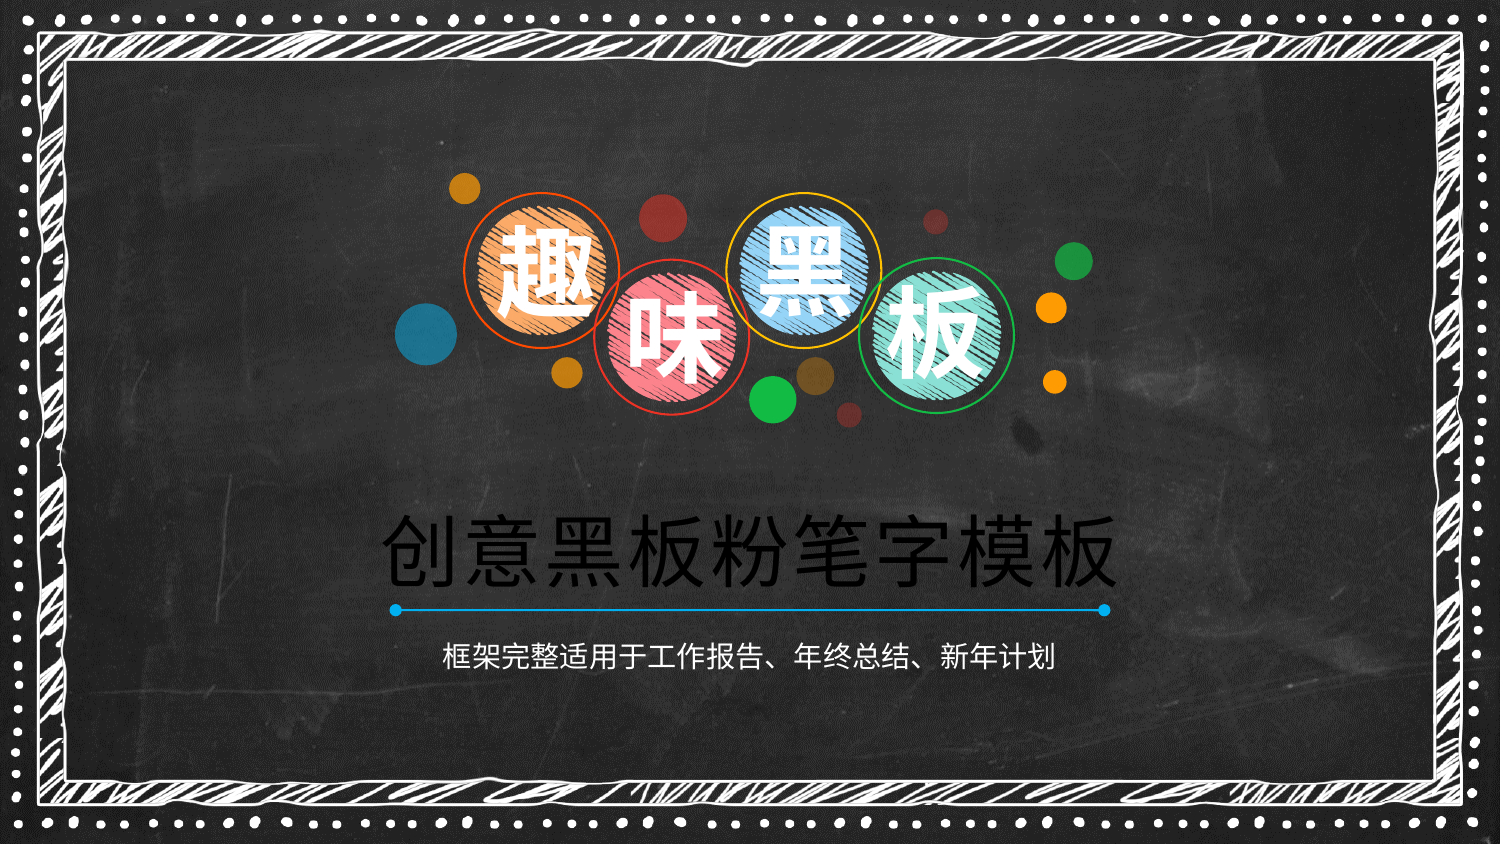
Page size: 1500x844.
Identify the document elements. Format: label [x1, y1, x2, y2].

text_box [594, 259, 750, 415]
text_box [858, 258, 1014, 414]
text_box [464, 193, 620, 348]
picture [0, 0, 1500, 844]
text_box [726, 193, 882, 348]
